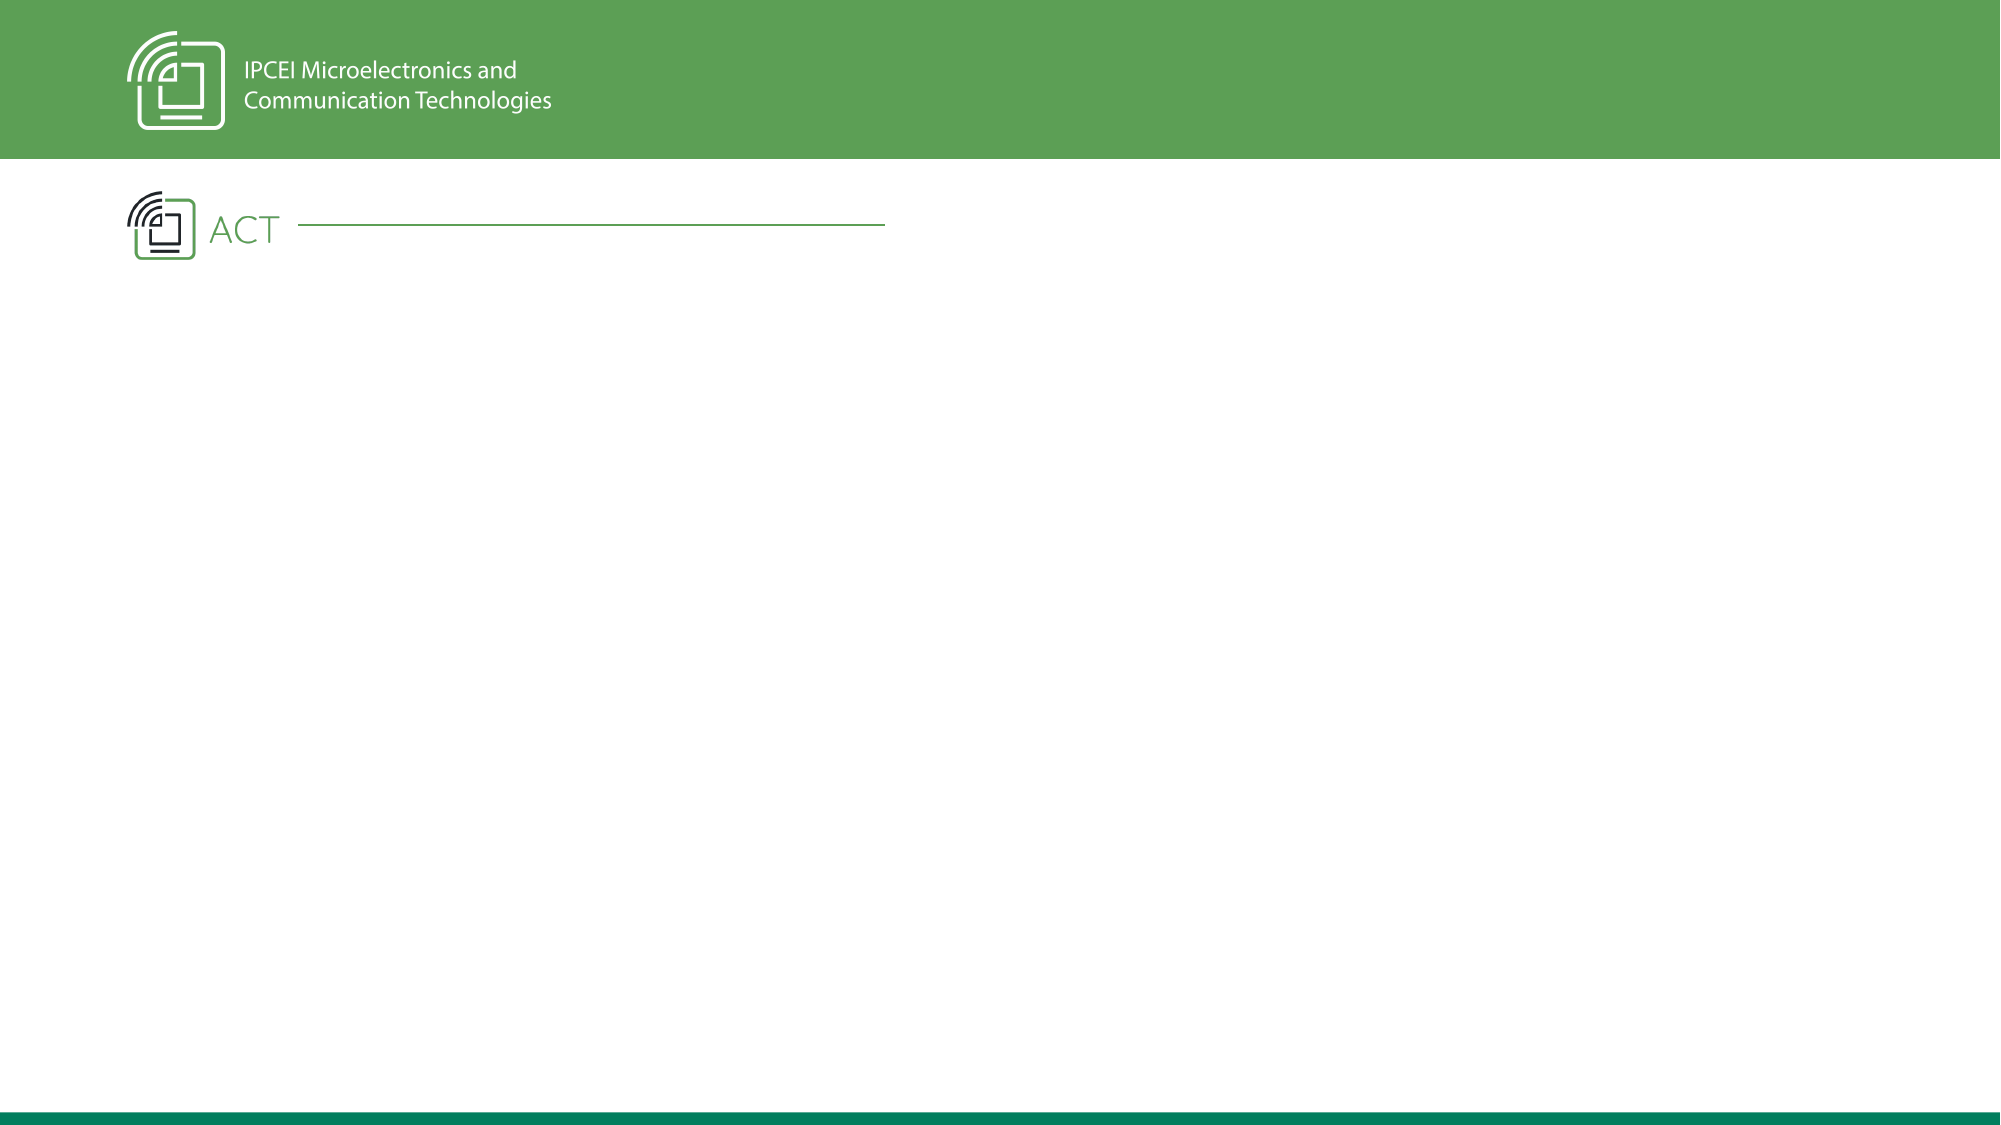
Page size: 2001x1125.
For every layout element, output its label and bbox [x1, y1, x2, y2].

picture [127, 191, 281, 260]
picture [127, 31, 552, 130]
